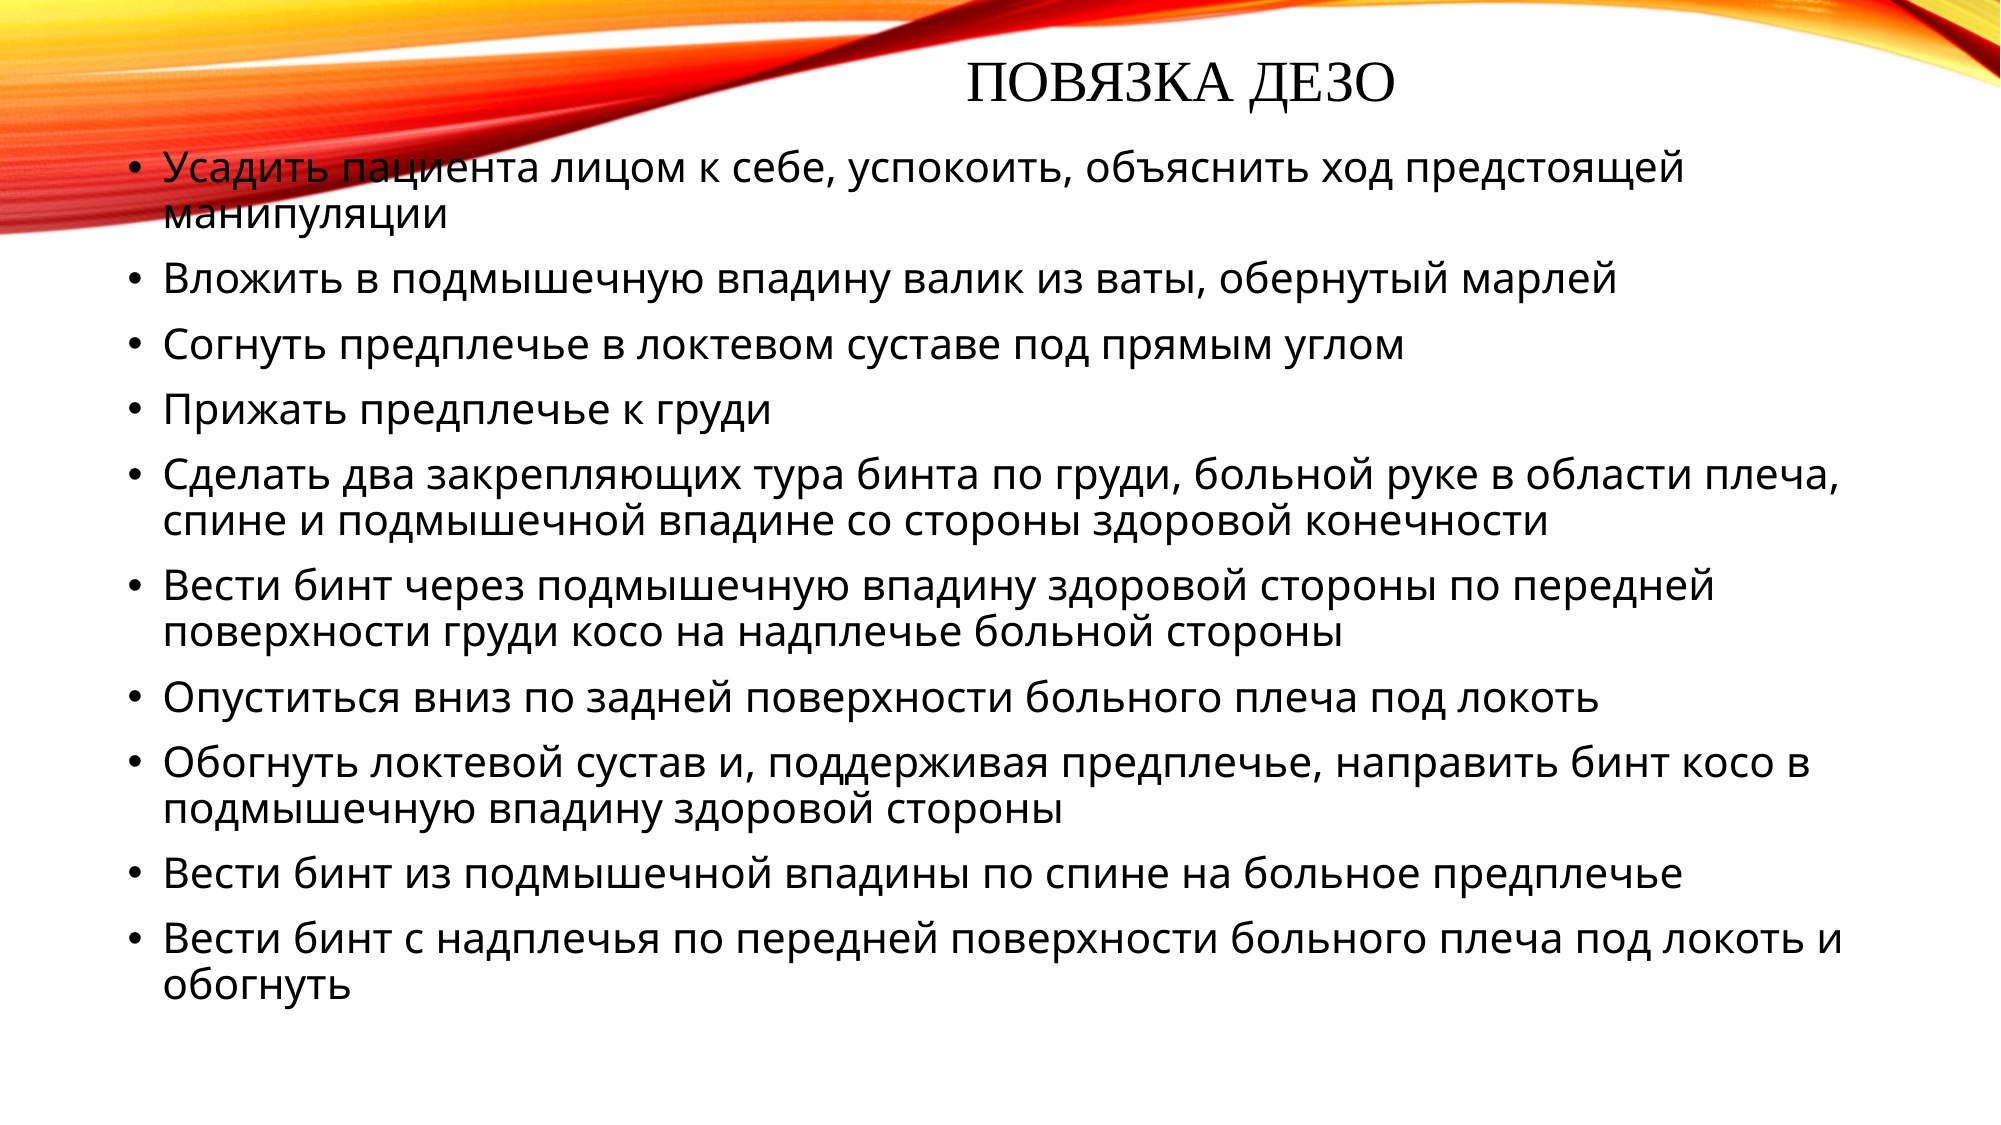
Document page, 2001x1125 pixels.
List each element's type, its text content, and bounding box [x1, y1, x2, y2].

list Усадить пациента лицом к себе, успокоить, объяснить ход предстоящей манипуляции Вложить в подмышечную впадину валик из ваты, обернутый марлей Согнуть предплечье в локтевом суставе под прямым углом Прижать предплечье к груди Сделать два закрепляющих тура бинта по груди, больной руке в области плеча, спине и подмышечной впадине со стороны здоровой конечности Вести бинт через подмышечную впадину здоровой стороны по передней поверхности груди косо на надплечье больной стороны Опуститься вниз по задней поверхности больного плеча под локоть Обогнуть локтевой сустав и, поддерживая предплечье, направить бинт косо в подмышечную впадину здоровой стороны Вести бинт из подмышечной впадины по спине на больное предплечье Вести бинт с надплечья по передней поверхности больного плеча под локоть и обогнуть [112, 138, 1888, 1021]
picture [0, 0, 2000, 237]
title Повязка Дезо [474, 26, 1888, 138]
